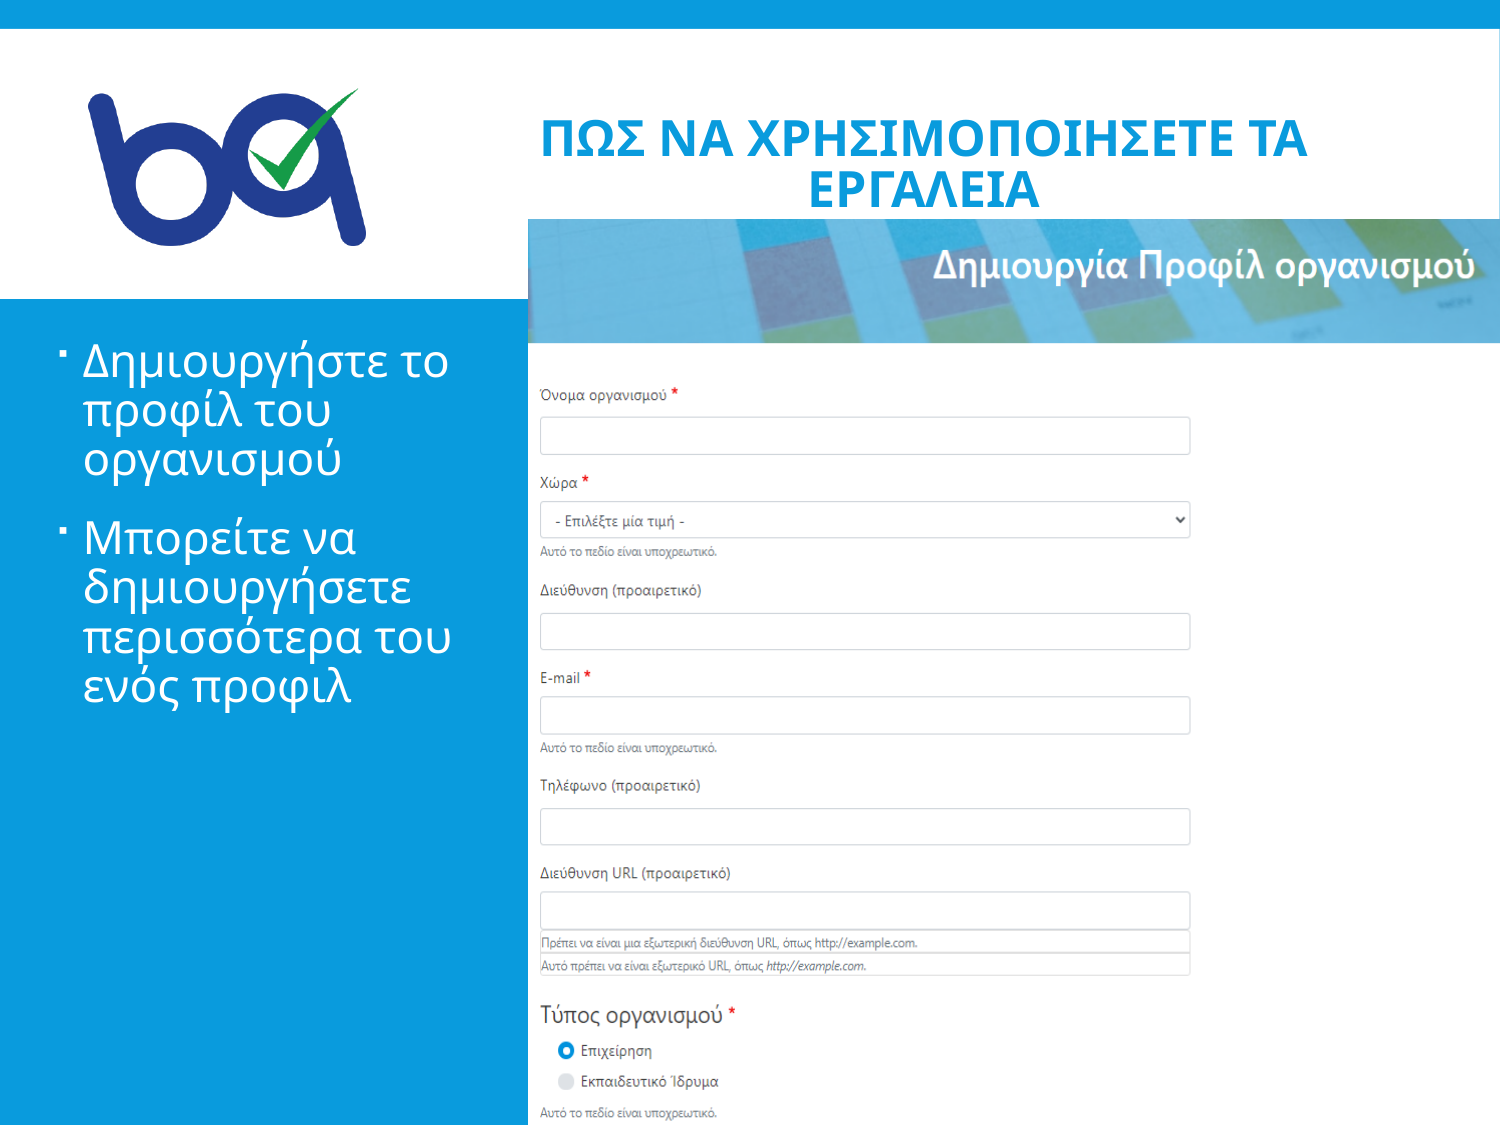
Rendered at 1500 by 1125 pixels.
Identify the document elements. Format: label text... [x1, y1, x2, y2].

picture [88, 88, 367, 246]
picture [525, 219, 1500, 1125]
list Δημιουργήστε το προφίλ του οργανισμού Μπορείτε να δημιουργήσετε περισσότερα του ενός προφιλ [37, 329, 496, 1020]
title πως να χρησιμοποιησετε τα εργαλεια [409, 113, 1439, 221]
